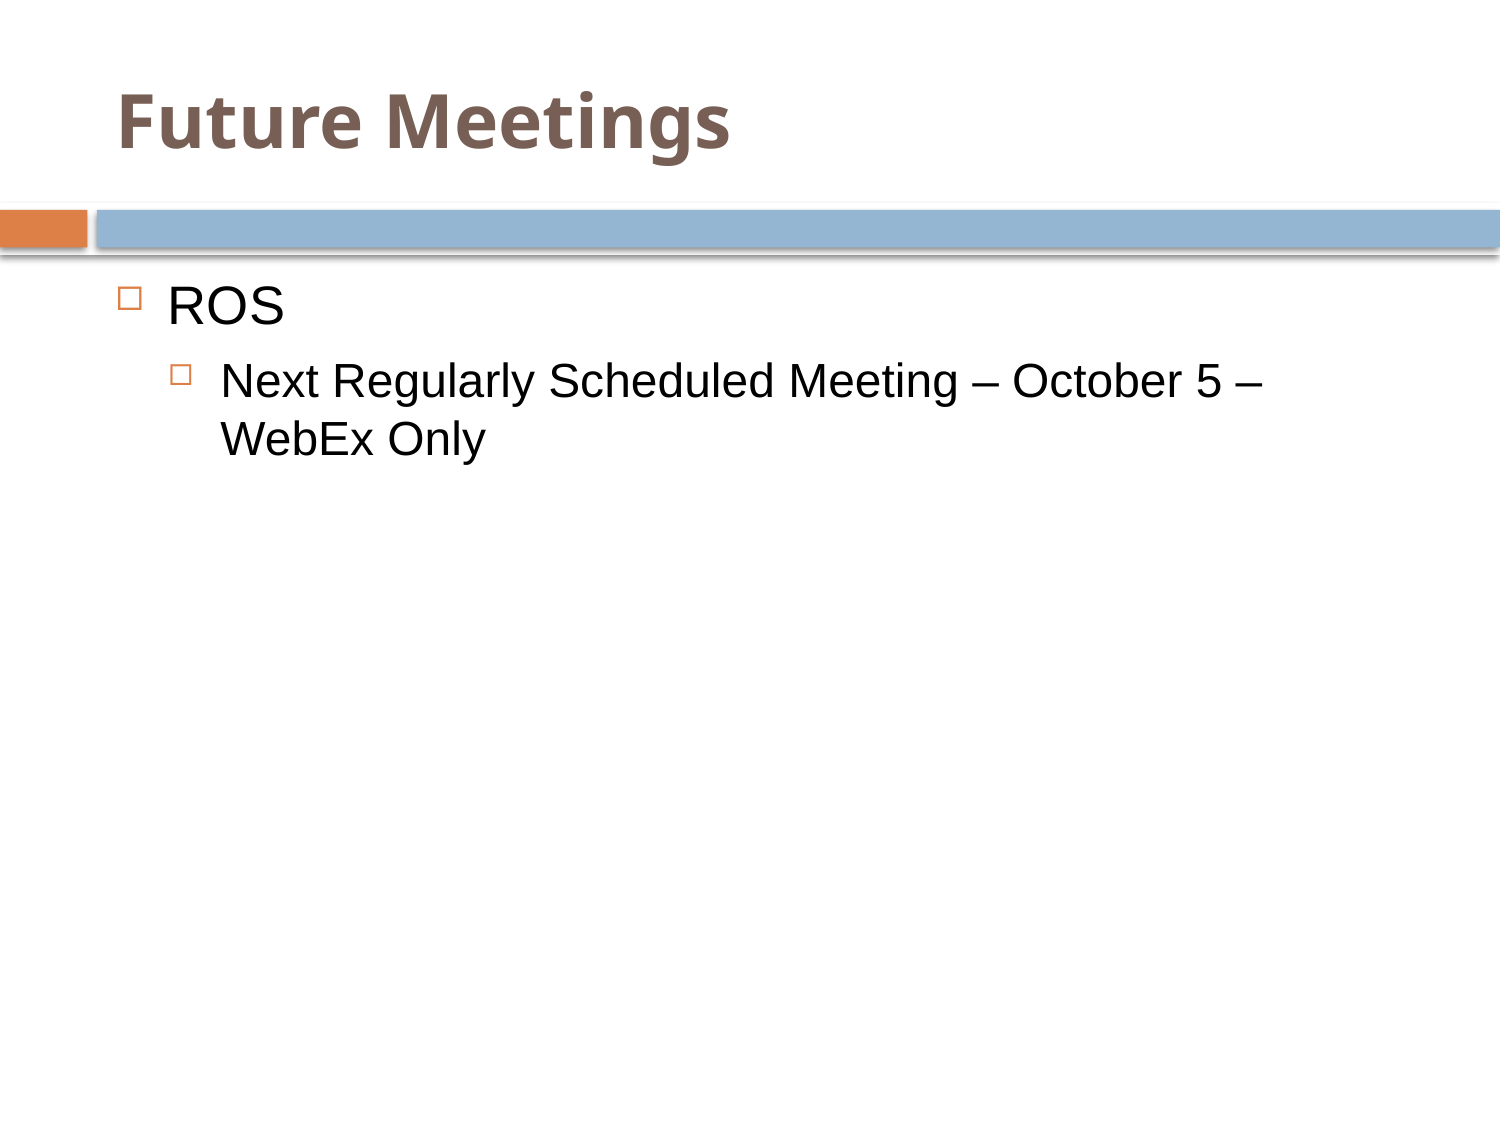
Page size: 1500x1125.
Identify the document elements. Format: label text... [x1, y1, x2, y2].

title Future Meetings [100, 37, 1439, 201]
list ROS Next Regularly Scheduled Meeting – October 5 – WebEx Only [100, 262, 1439, 1001]
